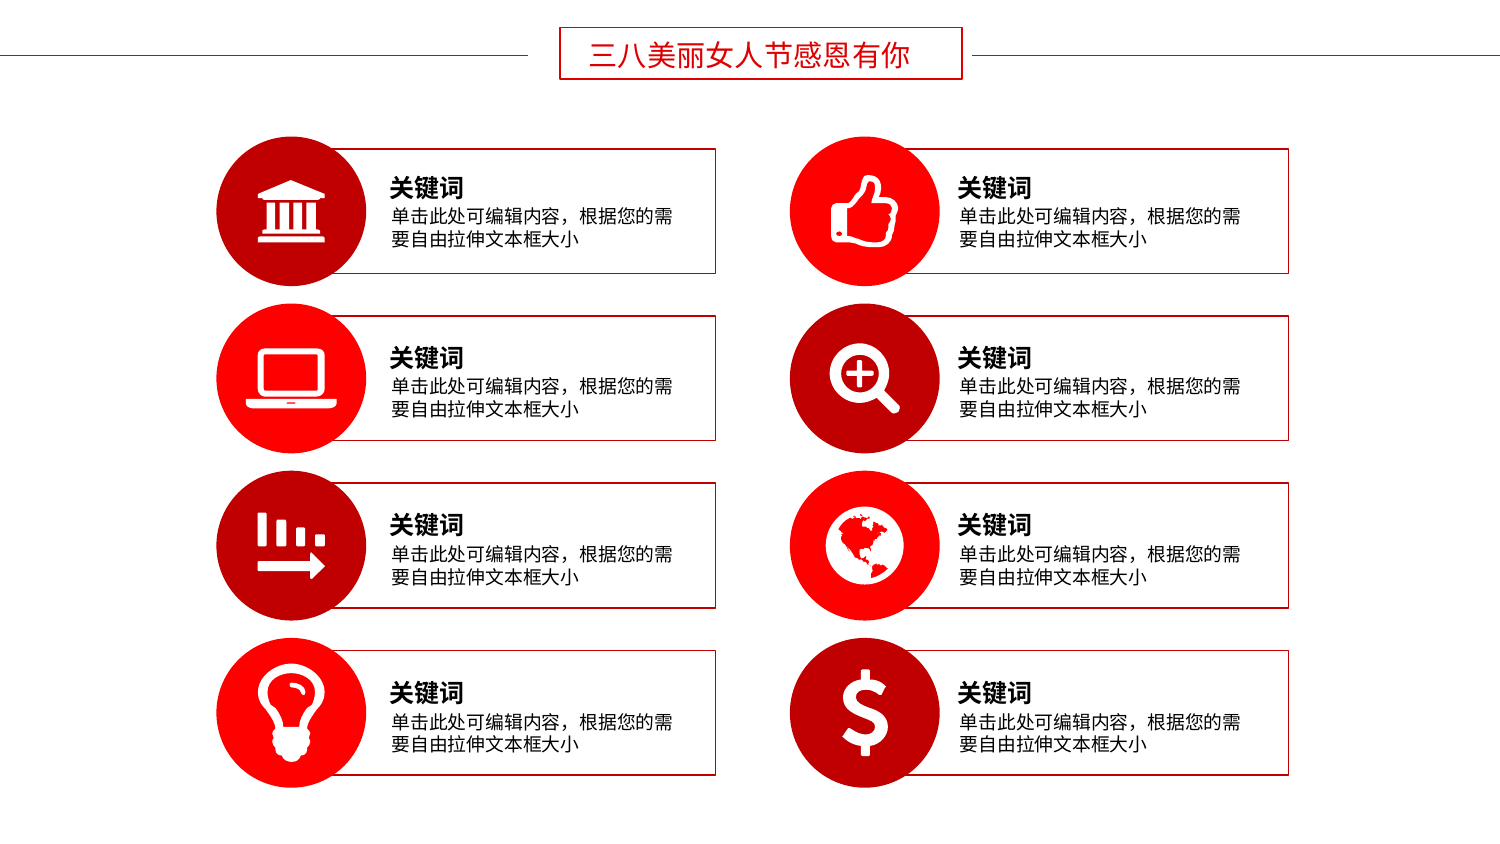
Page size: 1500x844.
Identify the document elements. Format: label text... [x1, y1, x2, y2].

text_box [216, 637, 367, 788]
text_box [825, 506, 904, 585]
text_box [257, 348, 325, 397]
text_box [262, 202, 321, 234]
text_box [560, 27, 963, 80]
text_box 关键词 [948, 509, 1042, 540]
text_box [789, 637, 940, 788]
text_box [842, 669, 888, 757]
text_box [257, 236, 325, 243]
text_box 单击此处可编辑内容，根据您的需要自由拉伸文本框大小 [391, 542, 691, 588]
text_box 单击此处可编辑内容，根据您的需要自由拉伸文本框大小 [959, 204, 1259, 250]
text_box [257, 663, 325, 762]
text_box 单击此处可编辑内容，根据您的需要自由拉伸文本框大小 [391, 710, 691, 756]
text_box [908, 483, 1289, 608]
text_box [216, 470, 367, 621]
text_box [789, 136, 940, 287]
text_box 单击此处可编辑内容，根据您的需要自由拉伸文本框大小 [959, 710, 1259, 756]
text_box [907, 148, 1289, 274]
text_box [315, 534, 325, 547]
text_box 关键词 [380, 509, 474, 540]
text_box [257, 180, 325, 200]
text_box 关键词 [948, 342, 1042, 373]
text_box [245, 398, 337, 409]
text_box [257, 512, 267, 547]
text_box [789, 303, 940, 454]
text_box 单击此处可编辑内容，根据您的需要自由拉伸文本框大小 [391, 204, 691, 250]
text_box [216, 303, 367, 454]
text_box 关键词 [380, 342, 474, 373]
text_box [334, 483, 716, 608]
text_box 关键词 [948, 677, 1042, 708]
text_box 关键词 [380, 677, 474, 708]
text_box 单击此处可编辑内容，根据您的需要自由拉伸文本框大小 [959, 374, 1259, 421]
text_box 关键词 [948, 172, 1042, 203]
text_box [334, 650, 716, 776]
text_box [276, 519, 287, 547]
text_box 单击此处可编辑内容，根据您的需要自由拉伸文本框大小 [391, 374, 691, 421]
text_box 关键词 [380, 172, 474, 203]
text_box [296, 527, 306, 547]
text_box 单击此处可编辑内容，根据您的需要自由拉伸文本框大小 [959, 542, 1259, 588]
text_box [789, 470, 940, 621]
text_box [334, 316, 716, 441]
text_box [257, 552, 325, 579]
text_box [829, 343, 900, 414]
text_box [831, 175, 899, 248]
text_box [907, 650, 1289, 776]
text_box [216, 136, 367, 287]
text_box [333, 148, 716, 274]
text_box [908, 316, 1289, 441]
